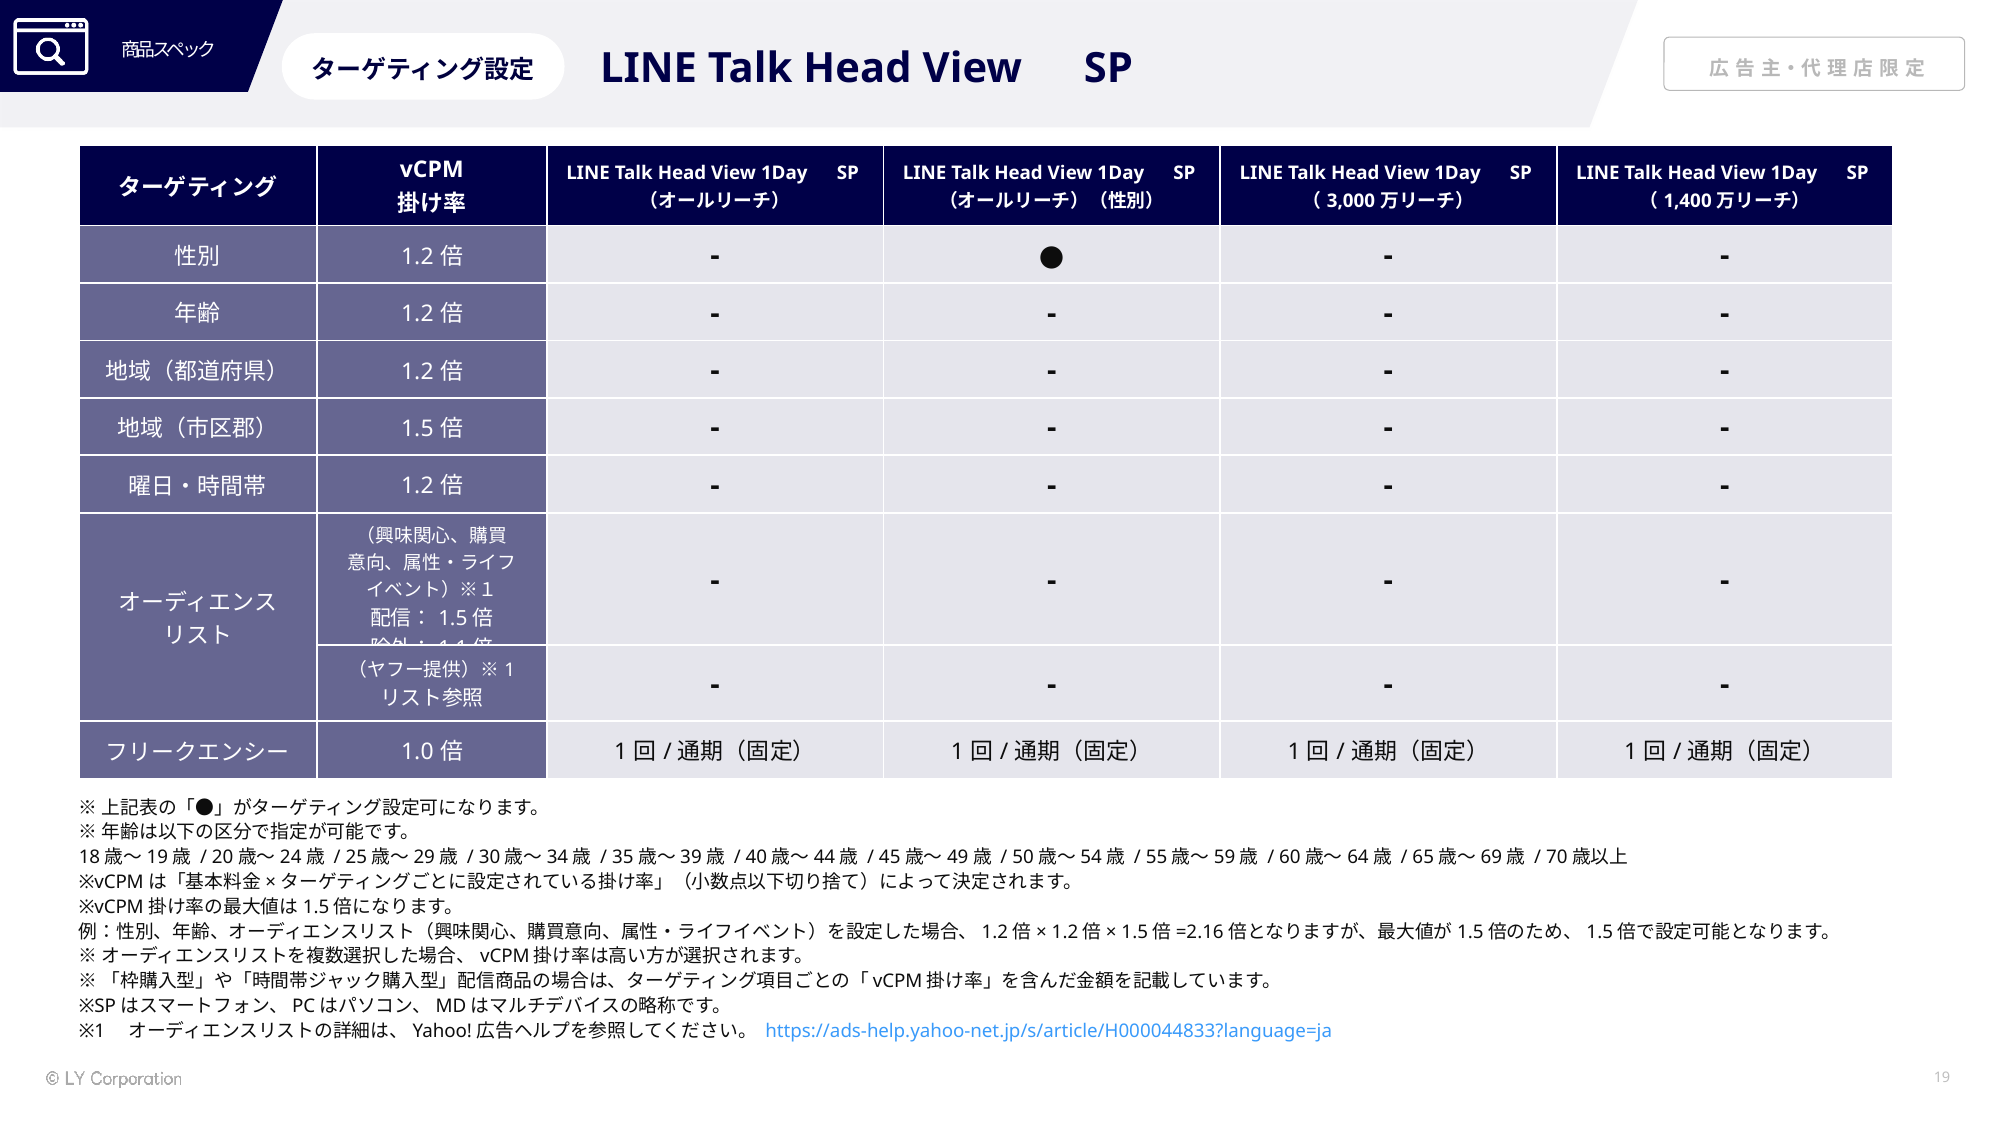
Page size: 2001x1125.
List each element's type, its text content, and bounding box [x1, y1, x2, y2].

table_cell オーディエンス リスト [80, 514, 316, 720]
table_cell - [1221, 341, 1556, 397]
table_header vCPM 掛け率 [318, 146, 546, 225]
table_cell - [548, 514, 883, 644]
table_cell - [1558, 514, 1892, 644]
table_cell - [548, 456, 883, 512]
table_header ターゲティング [80, 146, 316, 225]
table_cell - [1221, 399, 1556, 454]
table_header LINE Talk Head View 1Day SP（3,000万リーチ） [1221, 146, 1556, 225]
table_cell - [1221, 456, 1556, 512]
text_box 商品スペック [97, 13, 240, 81]
table_cell - [1558, 399, 1892, 454]
table_cell 曜日・時間帯 [80, 456, 316, 512]
table_cell - [884, 341, 1219, 397]
table_cell 1.0倍 [318, 722, 546, 778]
list LINE Talk Head View SP [599, 41, 1481, 97]
table_cell - [548, 341, 883, 397]
table_header LINE Talk Head View 1Day SP（オールリーチ） [548, 146, 883, 225]
table_cell 1.2倍 [318, 226, 546, 282]
table_cell フリークエンシー [80, 722, 316, 778]
table_cell 1回/通期（固定） [884, 722, 1219, 778]
picture [8, 4, 92, 88]
table_cell - [1558, 341, 1892, 397]
table_cell 地域（都道府県） [80, 341, 316, 397]
table_cell - [884, 284, 1219, 340]
table_cell 1回/通期（固定） [548, 722, 883, 778]
table_cell - [884, 646, 1219, 720]
table_cell 1.2倍 [318, 456, 546, 512]
picture [46, 1071, 181, 1088]
table_cell - [548, 399, 883, 454]
table_cell 性別 [80, 226, 316, 282]
table_cell （興味関心、購買 意向、属性・ライフ イベント）※１ 配信：1.5倍 除外：1.1倍 [318, 514, 546, 644]
table_cell - [884, 456, 1219, 512]
table_cell - [1221, 646, 1556, 720]
table_cell 地域（市区郡） [80, 399, 316, 454]
table_cell 1.2倍 [318, 284, 546, 340]
table_cell 1回/通期（固定） [1221, 722, 1556, 778]
table_cell 年齢 [80, 284, 316, 340]
table_cell - [1558, 456, 1892, 512]
table_cell - [884, 514, 1219, 644]
table_cell 1.2倍 [318, 341, 546, 397]
table_cell （ヤフー提供）※1 リスト参照 [318, 646, 546, 720]
table_cell - [1558, 284, 1892, 340]
table_header LINE Talk Head View 1Day SP（1,400万リーチ） [1558, 146, 1892, 225]
table_cell - [1221, 284, 1556, 340]
text_box ターゲティング設定 [280, 31, 567, 102]
table_cell 1回/通期（固定） [1558, 722, 1892, 778]
text_box ※上記表の「●」がターゲティング設定可になります。 ※年齢は以下の区分で指定が可能です。 18歳～19歳 / 20歳～24歳 / 25歳～29歳 / 30歳～34歳 / 35歳～39歳 / 40歳～44歳 / 45歳～49歳 / 50歳～54歳 / 55歳～59歳 / 60歳～64歳 / 65歳～69歳 / 70歳以上 ※vCPMは「基本料金×ターゲティングごとに設定されている掛け率」（小数点以下切り捨て）によって決定されます。 ※vCPM掛け率の最大値は1.5倍になります。 例：性別、年齢、オーディエンスリスト（興味関心、購買意向、属性・ライフイベント）を設定した場合、1.2倍× 1.2倍× 1.5倍=2.16倍となりますが、最大値が1.5倍のため、1.5倍で設定可能となります。 ※オーディエンスリストを複数選択した場合、vCPM掛け率は高い方が選択されます。 ※「枠購入型」や「時間帯ジャック購入型」配信商品の場合は、ターゲティング項目ごとの「vCPM掛け率」を含んだ金額を記載しています。 ※SPはスマートフォン、PCはパソコン、MDはマルチデバイスの略称です。 ※1 オーディエンスリストの詳細は、Yahoo!広告ヘルプを参照してください。 https://ads-help.yahoo-net.jp/s/article/H000044833?language=ja [78, 785, 1922, 1052]
table_cell ● [884, 226, 1219, 282]
table_cell - [1221, 514, 1556, 644]
table_cell - [1221, 226, 1556, 282]
table_cell - [548, 226, 883, 282]
table_cell - [548, 646, 883, 720]
table_header LINE Talk Head View 1Day SP（オールリーチ）（性別） [884, 146, 1219, 225]
table_cell 1.5倍 [318, 399, 546, 454]
table_cell - [1558, 646, 1892, 720]
table_cell - [1558, 226, 1892, 282]
table_cell - [884, 399, 1219, 454]
table_cell - [548, 284, 883, 340]
